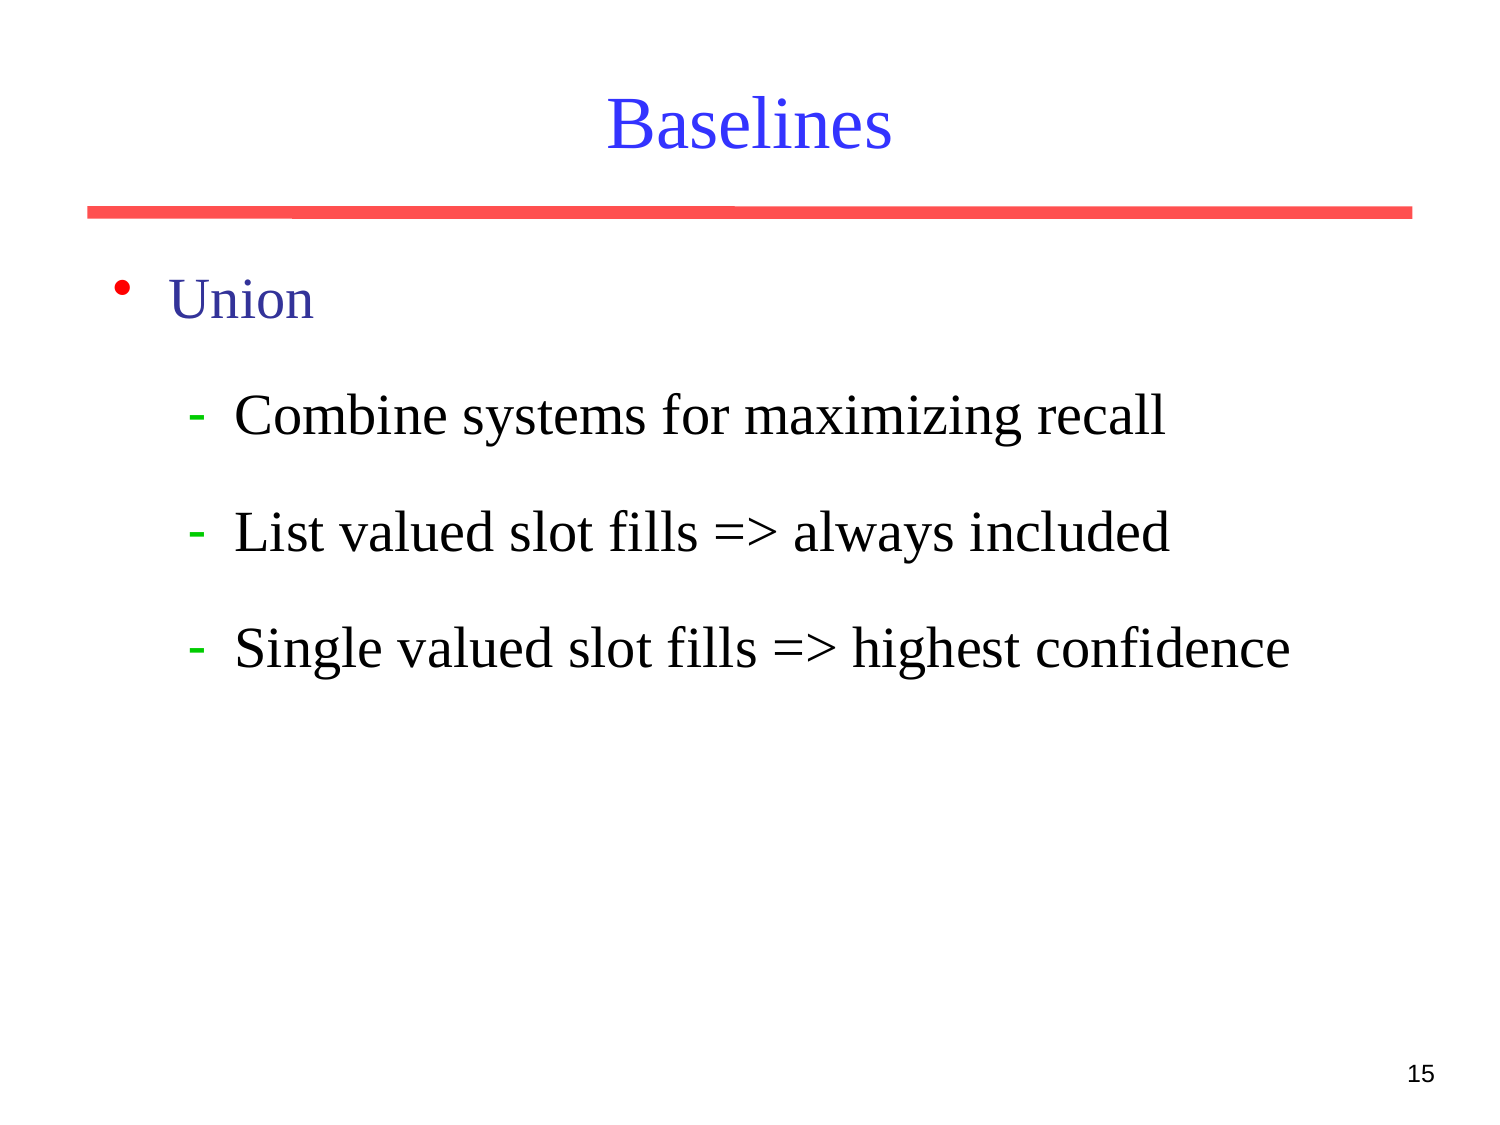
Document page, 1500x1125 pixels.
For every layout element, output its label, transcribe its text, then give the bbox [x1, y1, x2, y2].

list Union Combine systems for maximizing recall List valued slot fills => always included Single valued slot fills => highest confidence [112, 224, 1438, 995]
slide_number 15 [1137, 1049, 1451, 1125]
title Baselines [112, 37, 1388, 201]
